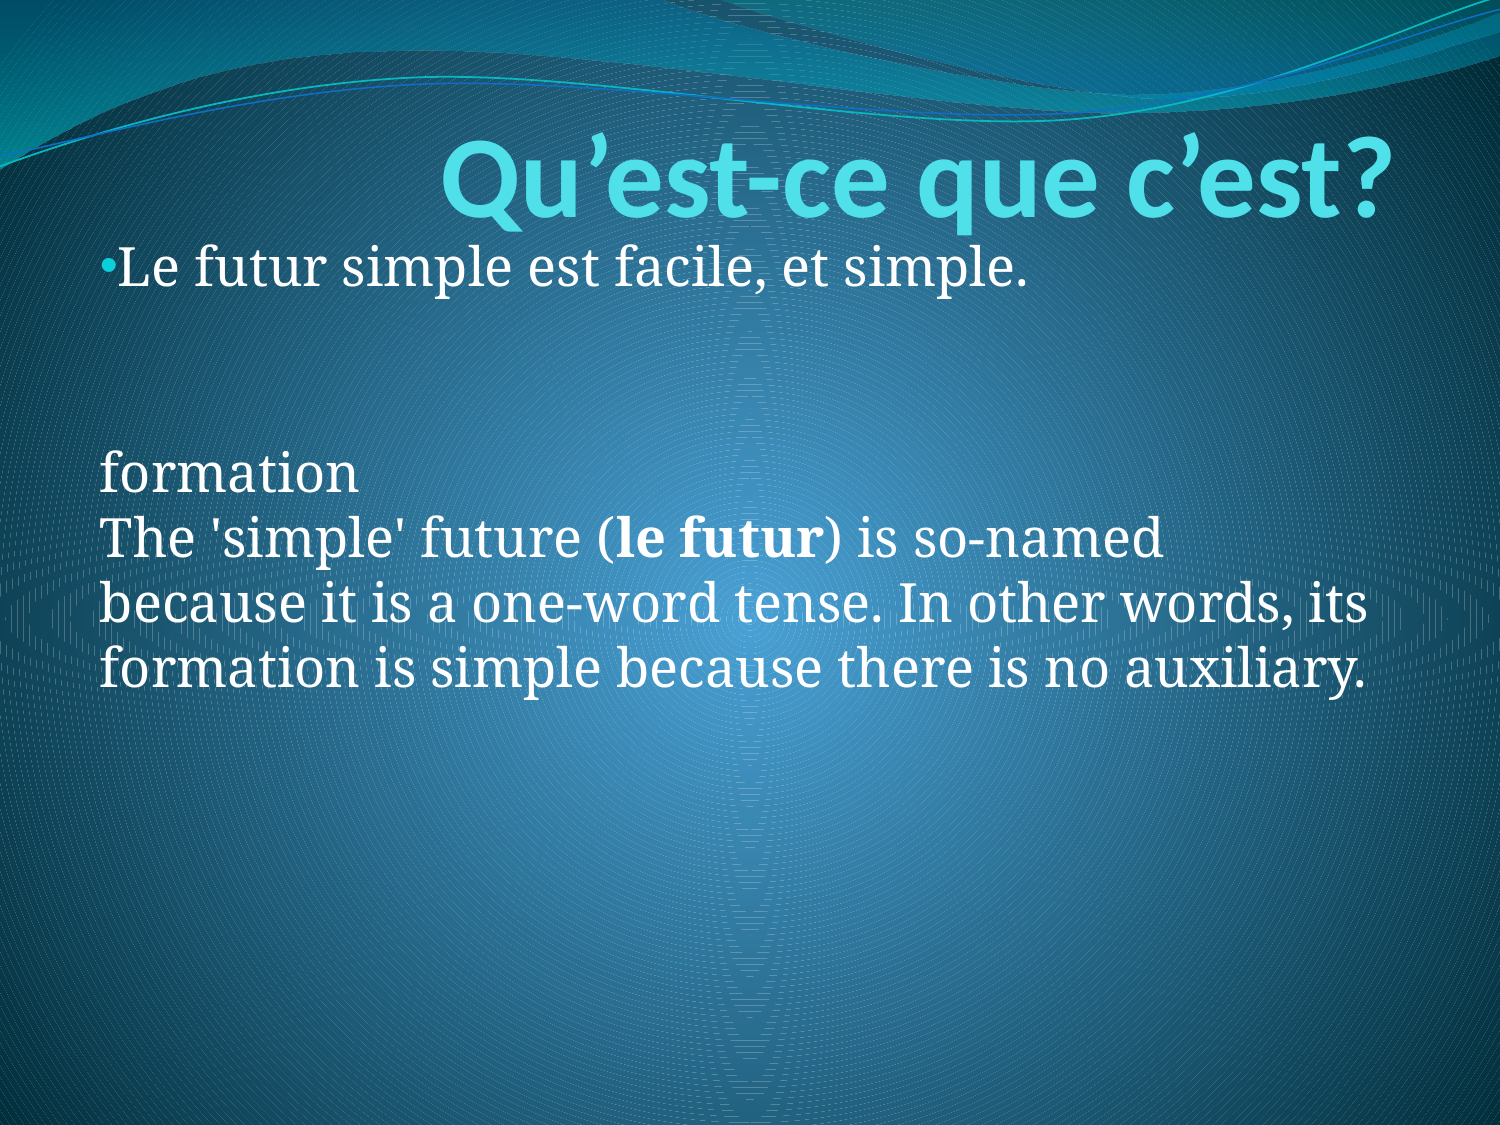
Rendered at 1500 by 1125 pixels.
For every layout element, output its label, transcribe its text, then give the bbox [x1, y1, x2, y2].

title Qu’est-ce que c’est? [125, 0, 1400, 242]
subtitle Le futur simple est facile, et simple. formation The 'simple' future (le futur) is so-named because it is a one-word tense. In other words, its formation is simple because there is no auxiliary. [99, 224, 1388, 1050]
